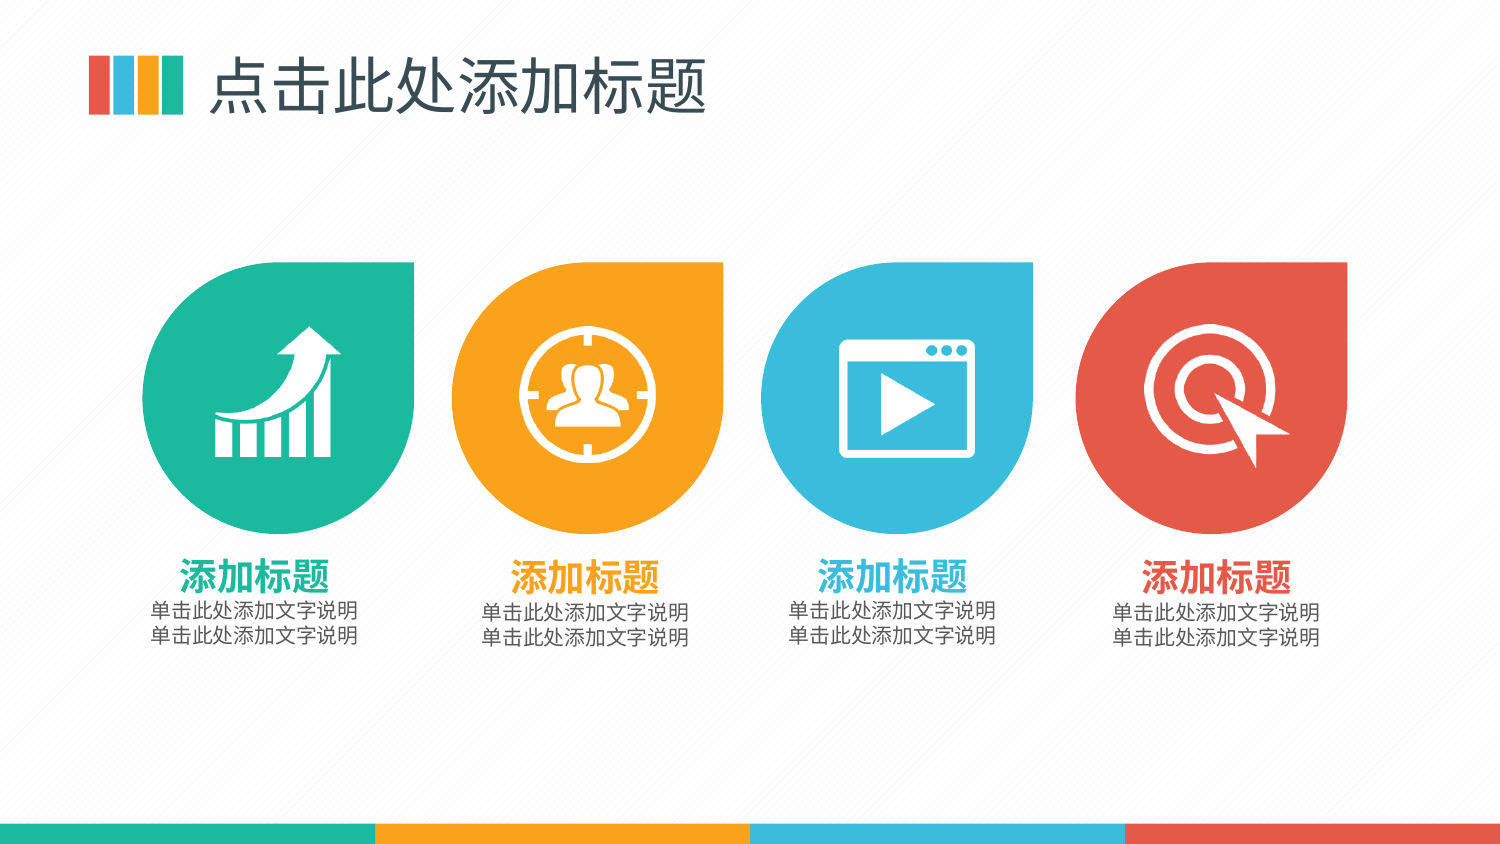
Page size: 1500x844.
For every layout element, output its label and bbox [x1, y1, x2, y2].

text_box [756, 262, 1033, 658]
text_box [449, 262, 724, 659]
text_box [1075, 262, 1353, 659]
text_box [118, 262, 415, 658]
